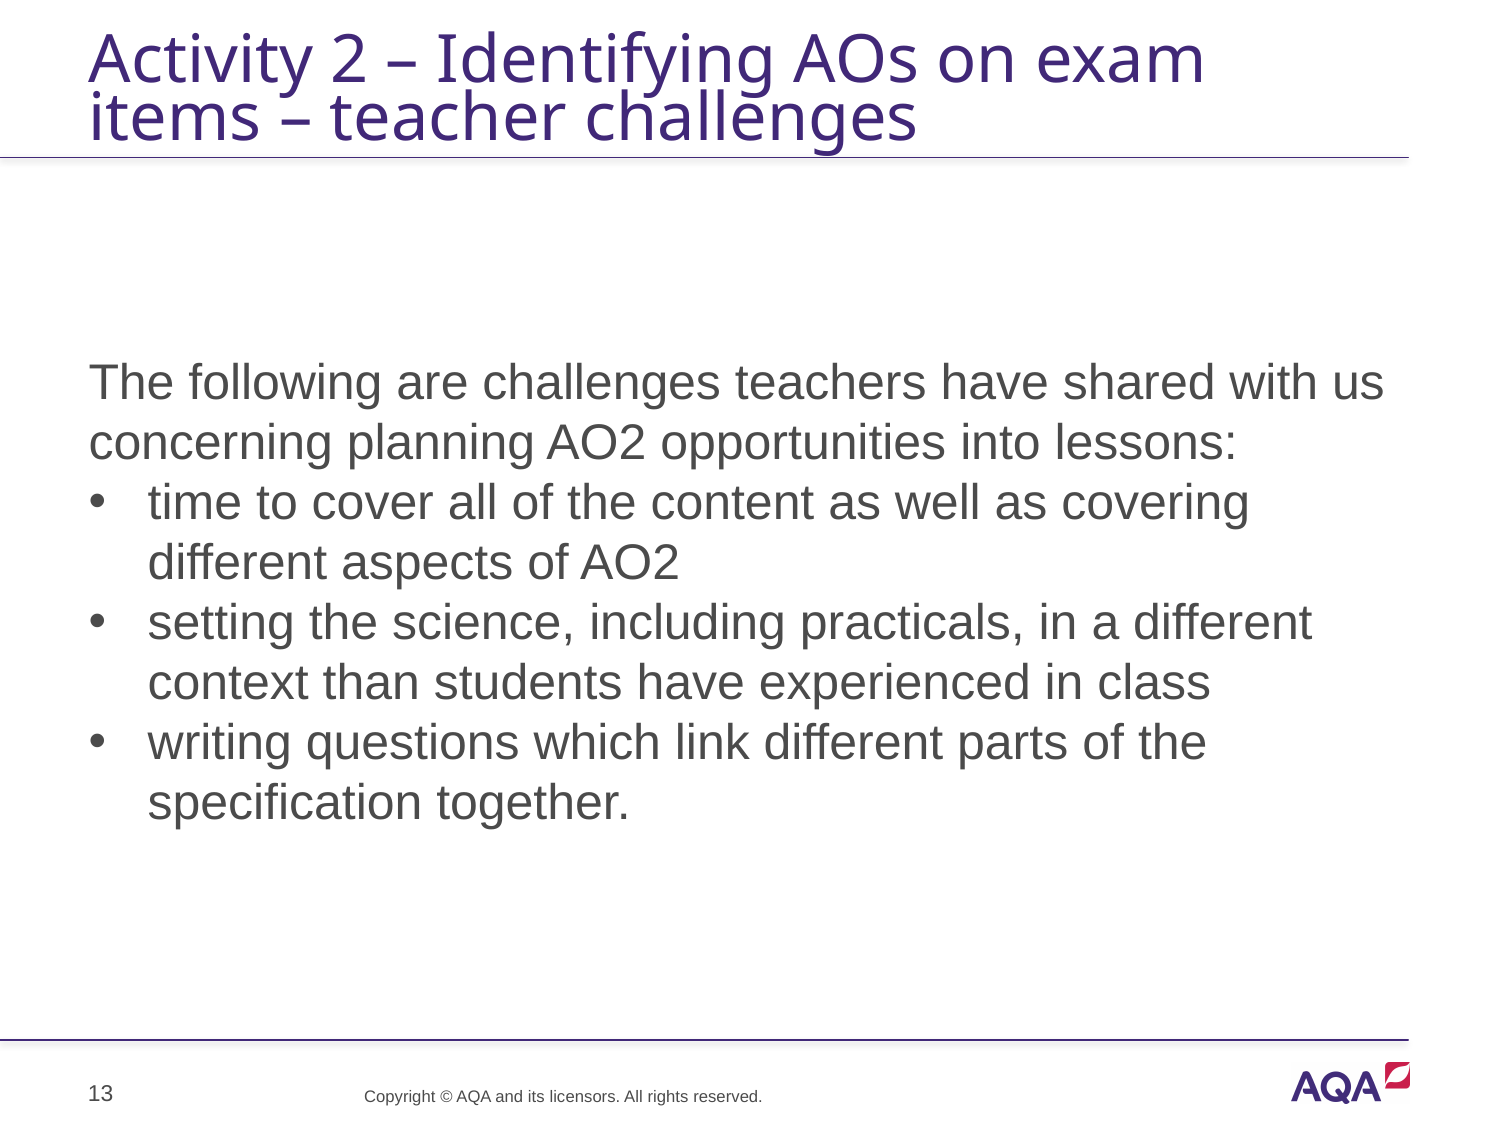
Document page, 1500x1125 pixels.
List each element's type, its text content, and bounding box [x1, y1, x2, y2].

footer Copyright © AQA and its licensors. All rights reserved. [324, 1084, 764, 1124]
slide_number 13 [72, 1062, 188, 1123]
list The following are challenges teachers have shared with us concerning planning AO2 opportunities into lessons: time to cover all of the content as well as covering different aspects of AO2 setting the science, including practicals, in a different context than students have experienced in class writing questions which link different parts of the specification together. [88, 349, 1409, 867]
picture [1291, 1062, 1410, 1104]
title Activity 2 – Identifying AOs on exam items – teacher challenges [88, 37, 1409, 108]
